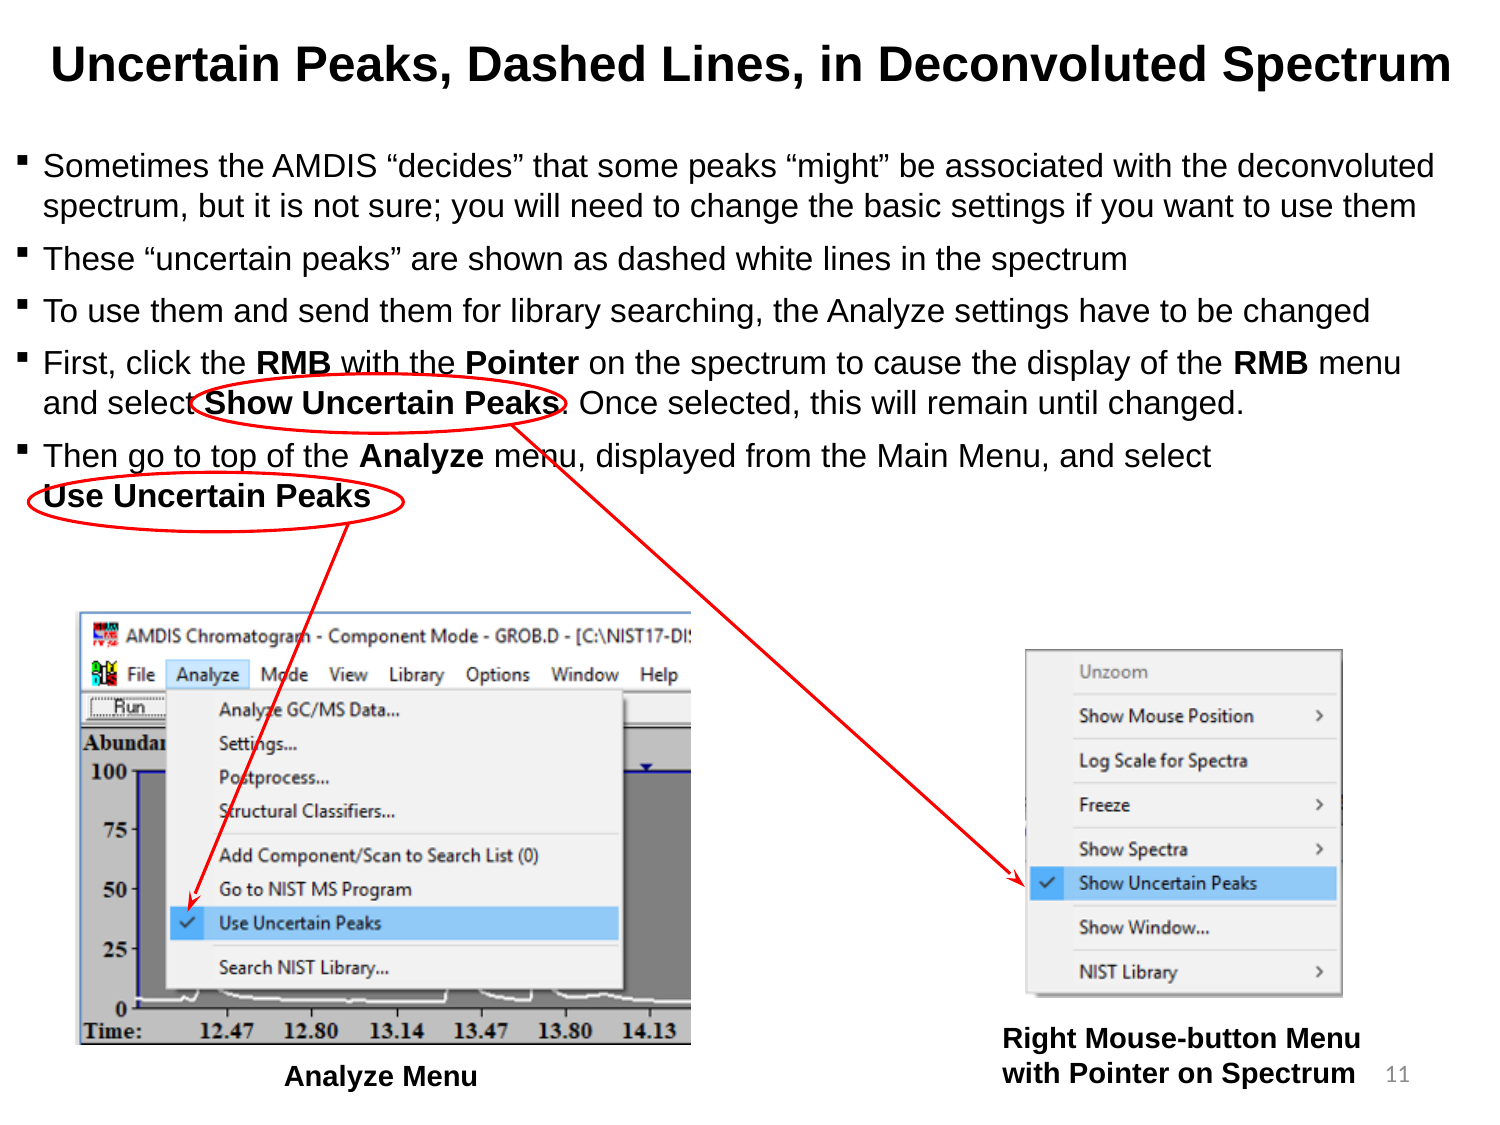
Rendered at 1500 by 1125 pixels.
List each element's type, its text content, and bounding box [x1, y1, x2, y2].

text_box [26, 470, 406, 534]
text_box Analyze Menu [199, 1052, 563, 1100]
picture [74, 611, 691, 1046]
text_box Sometimes the AMDIS “decides” that some peaks “might” be associated with the deconvoluted spectrum, but it is not sure; you will need to change the basic settings if you want to use them These “uncertain peaks” are shown as dashed white lines in the spectrum To use them and send them for library searching, the Analyze settings have to be changed First, click the RMB with the Pointer on the spectrum to cause the display of the RMB menu and select Show Uncertain Peaks. Once selected, this will remain until changed. Then go to top of the Analyze menu, displayed from the Main Menu, and select Use Uncertain Peaks [0, 136, 1500, 574]
picture [1024, 649, 1343, 999]
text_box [187, 522, 349, 913]
text_box Right Mouse-button Menu with Pointer on Spectrum [987, 1011, 1388, 1097]
text_box [188, 371, 569, 436]
slide_number 11 [1074, 1042, 1425, 1103]
text_box Uncertain Peaks, Dashed Lines, in Deconvoluted Spectrum [35, 24, 1468, 99]
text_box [510, 424, 1026, 888]
